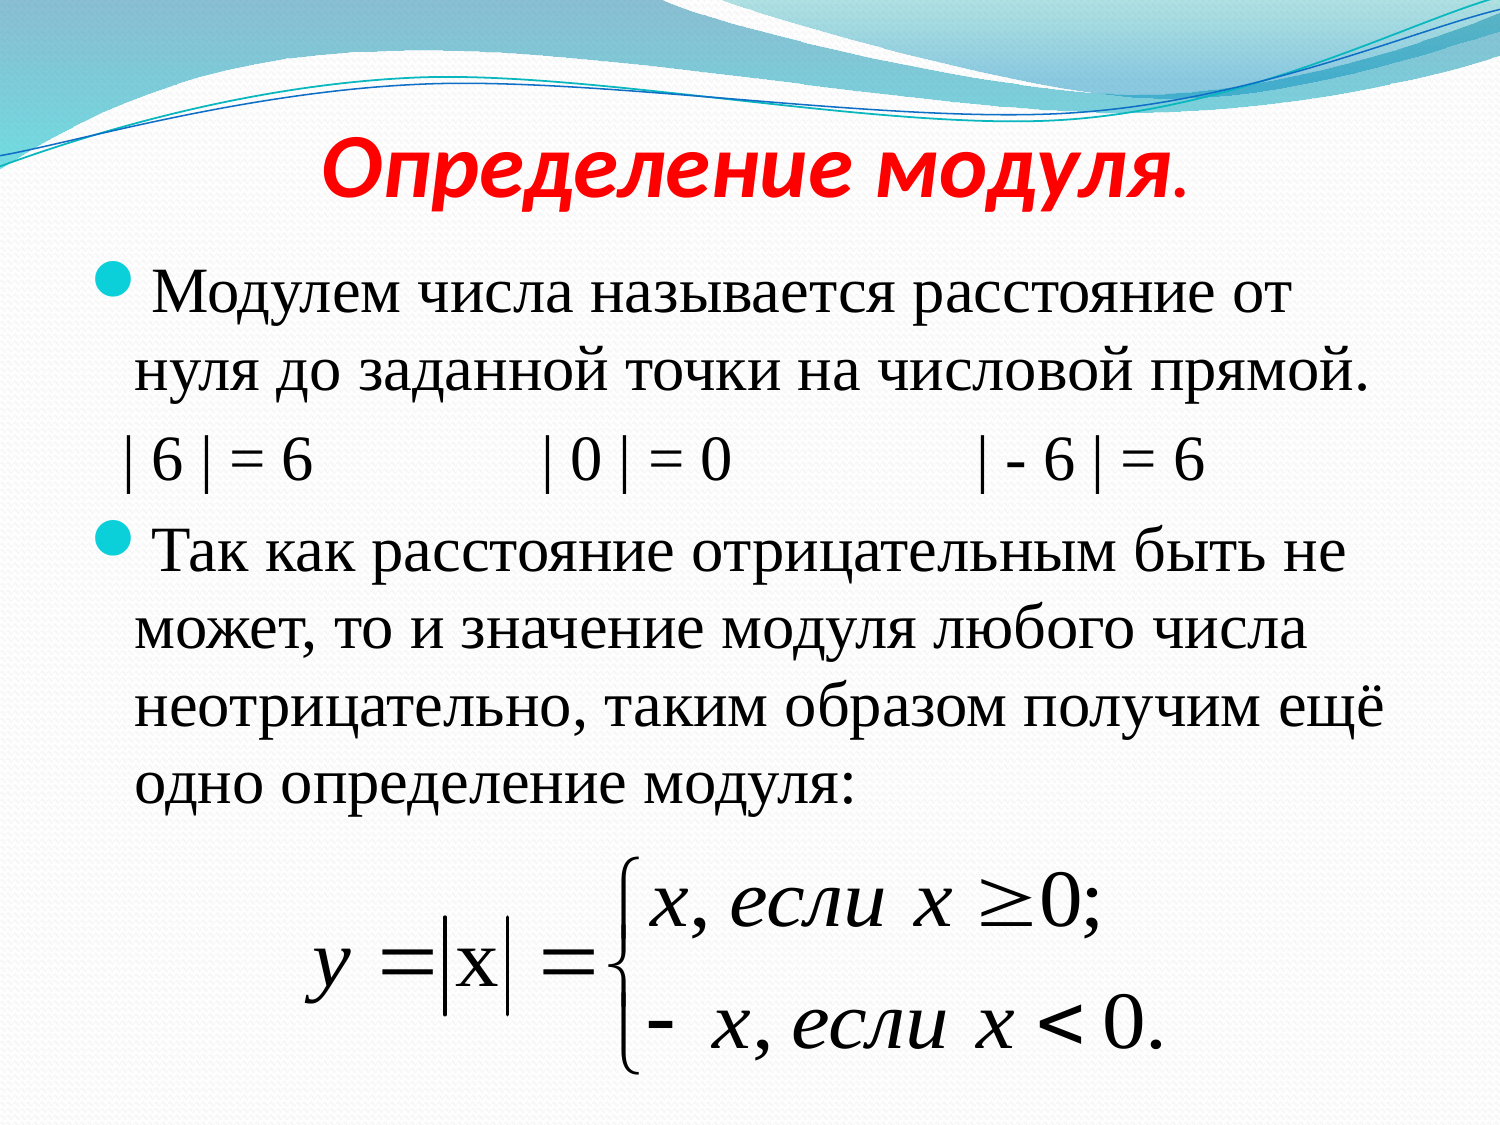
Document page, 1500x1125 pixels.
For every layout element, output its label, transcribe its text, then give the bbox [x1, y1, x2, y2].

text_box 0 1 [283, 844, 290, 962]
title Определение модуля. [70, 180, 1421, 297]
text_box 0 1 [1178, 845, 1184, 962]
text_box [290, 843, 1178, 1089]
list Модулем числа называется расстояние от нуля до заданной точки на числовой прямой. | 6 | = 6 | 0 | = 0 | - 6 | = 6 Так как расстояние отрицательным быть не может, то и значение модуля любого числа неотрицательно, таким образом получим ещё одно определение модуля: [74, 240, 1426, 962]
